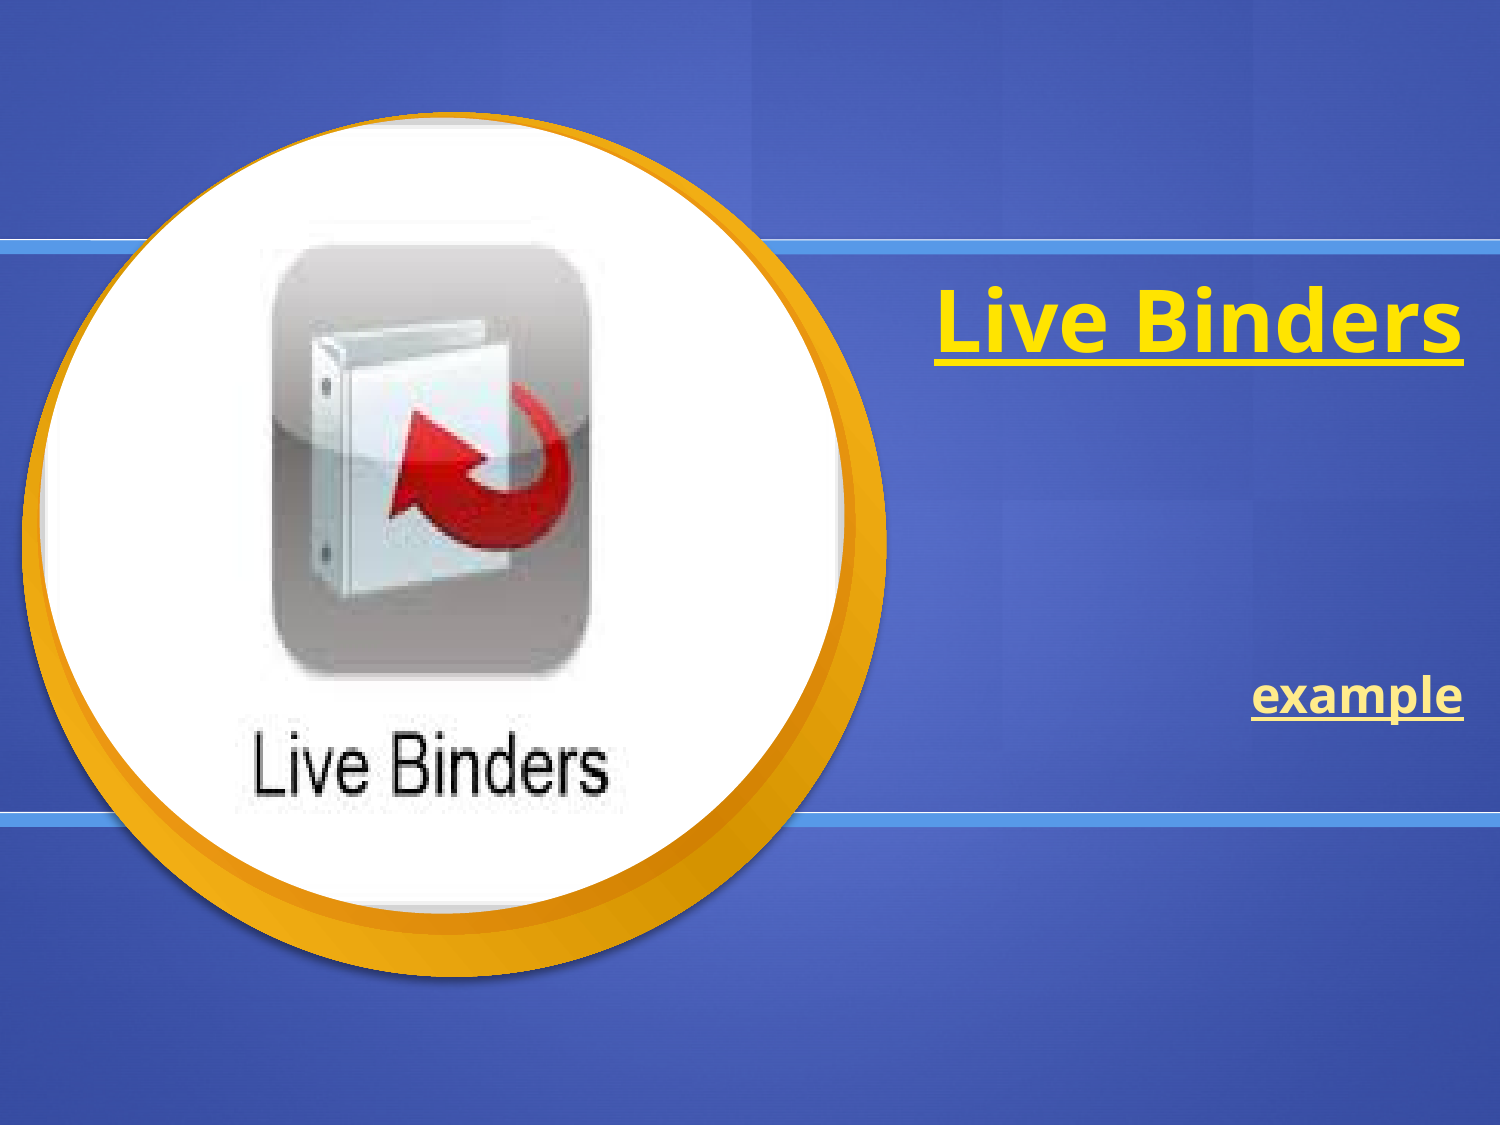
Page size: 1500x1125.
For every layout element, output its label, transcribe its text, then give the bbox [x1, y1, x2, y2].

subtitle example [880, 655, 1480, 801]
picture [38, 116, 846, 915]
title Live Binders [880, 258, 1480, 392]
